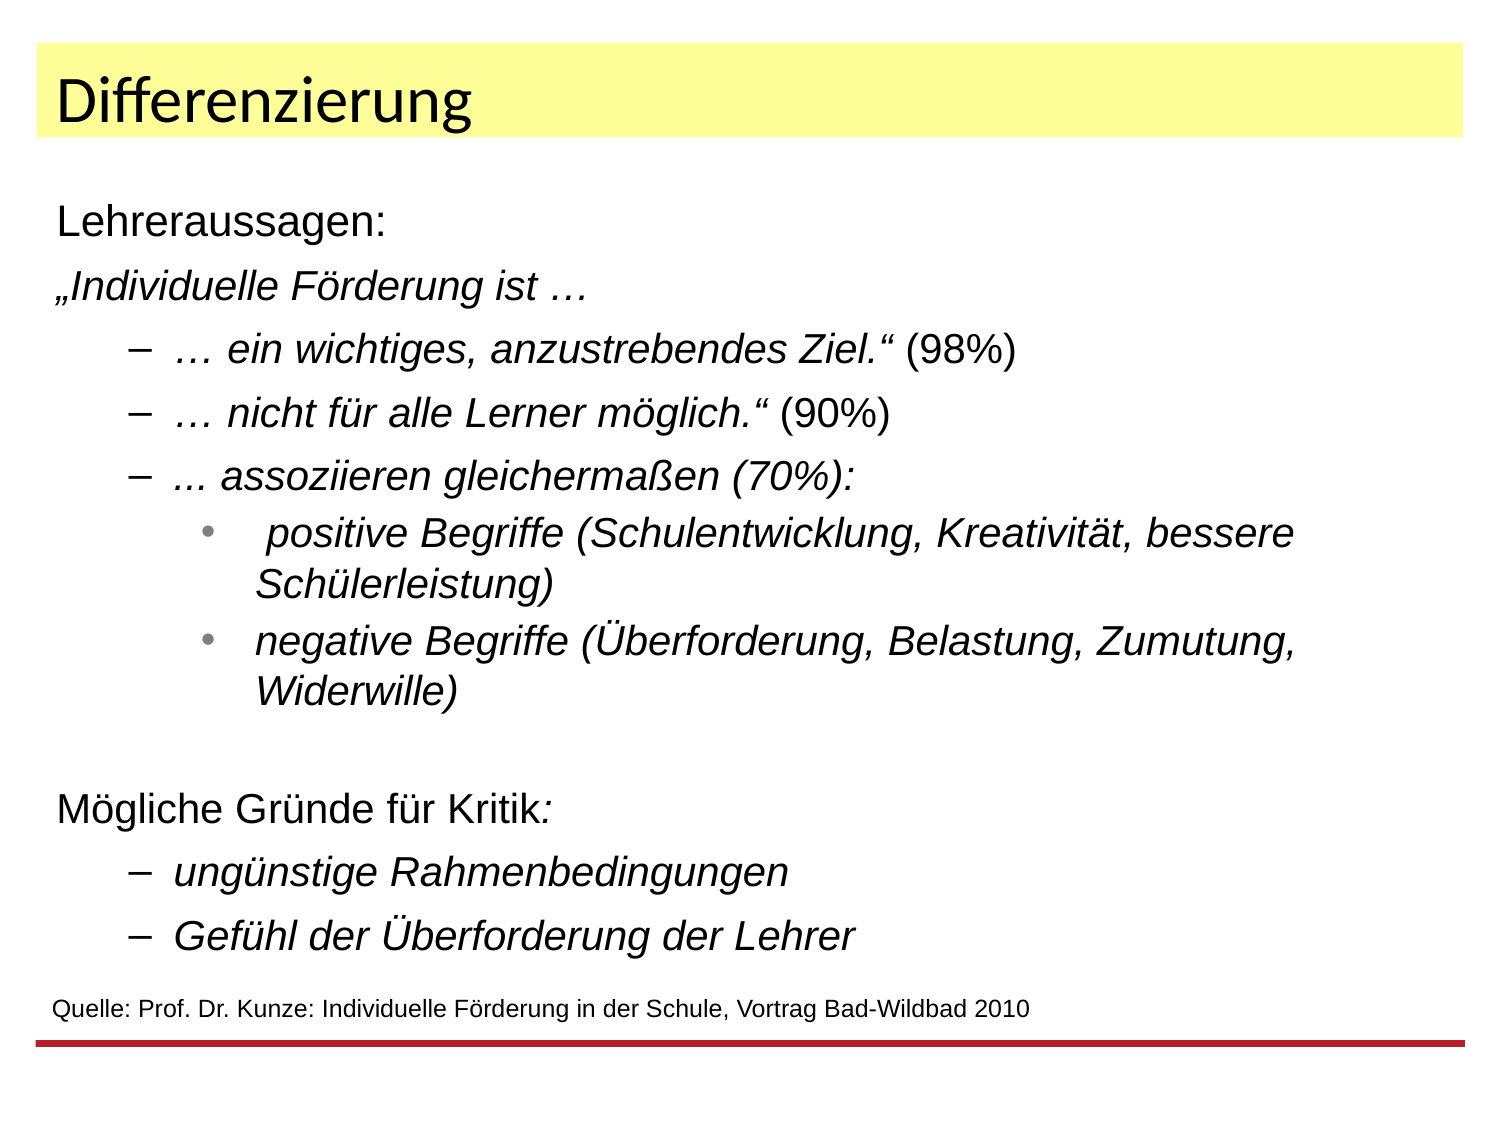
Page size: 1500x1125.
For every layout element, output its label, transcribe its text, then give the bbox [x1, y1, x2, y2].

list Lehreraussagen: „Individuelle Förderung ist … … ein wichtiges, anzustrebendes Ziel.“ (98%) … nicht für alle Lerner möglich.“ (90%) ... assoziieren gleichermaßen (70%): positive Begriffe (Schulentwicklung, Kreativität, bessere Schülerleistung) negative Begriffe (Überforderung, Belastung, Zumutung, Widerwille) Mögliche Gründe für Kritik: ungünstige Rahmenbedingungen Gefühl der Überforderung der Lehrer [41, 184, 1459, 976]
text_box Quelle: Prof. Dr. Kunze: Individuelle Förderung in der Schule, Vortrag Bad-Wildbad 2010 [37, 984, 1431, 1030]
title Differenzierung [41, 42, 1459, 149]
